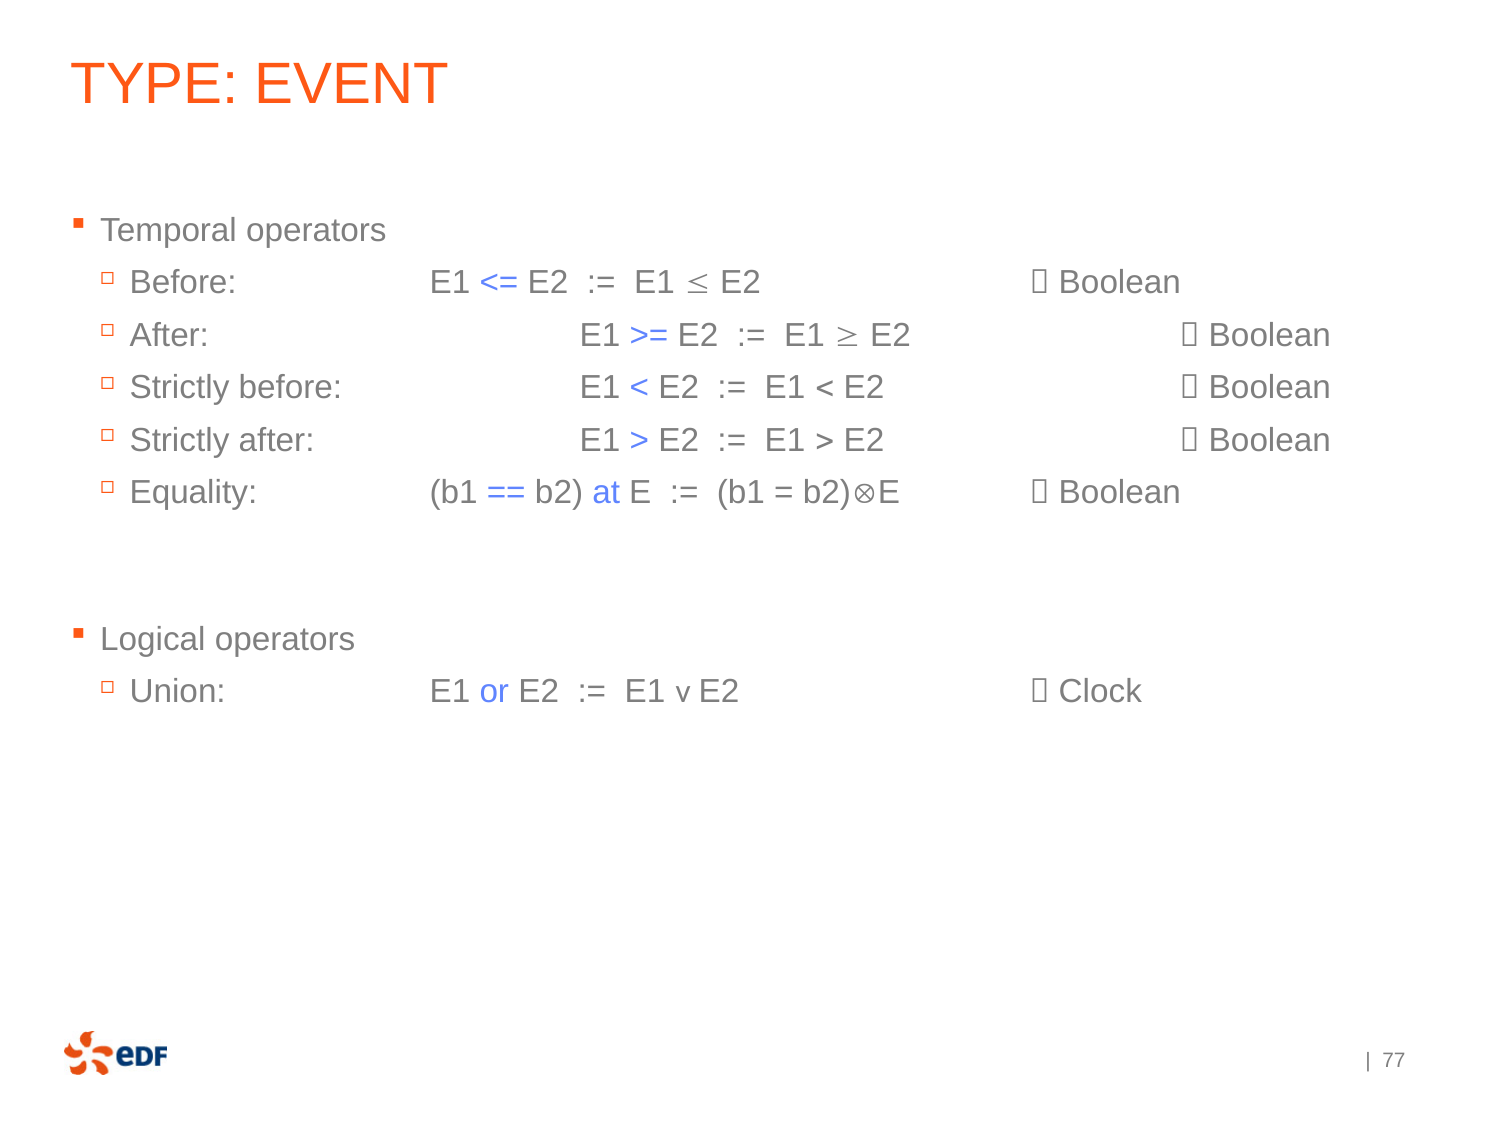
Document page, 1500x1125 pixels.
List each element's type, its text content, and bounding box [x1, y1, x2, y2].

title Type: Event [64, 45, 1436, 185]
picture [64, 1071, 167, 1075]
list Temporal operators Before: E1 <= E2 := E1  E2  Boolean After: E1 >= E2 := E1  E2  Boolean Strictly before: E1 < E2 := E1  E2  Boolean Strictly after: E1 > E2 := E1  E2  Boolean Equality: (b1 == b2) at E := (b1 = b2)E  Boolean Logical operators Union: E1 or E2 := E1 ᴠ E2  Clock [64, 208, 1436, 1071]
